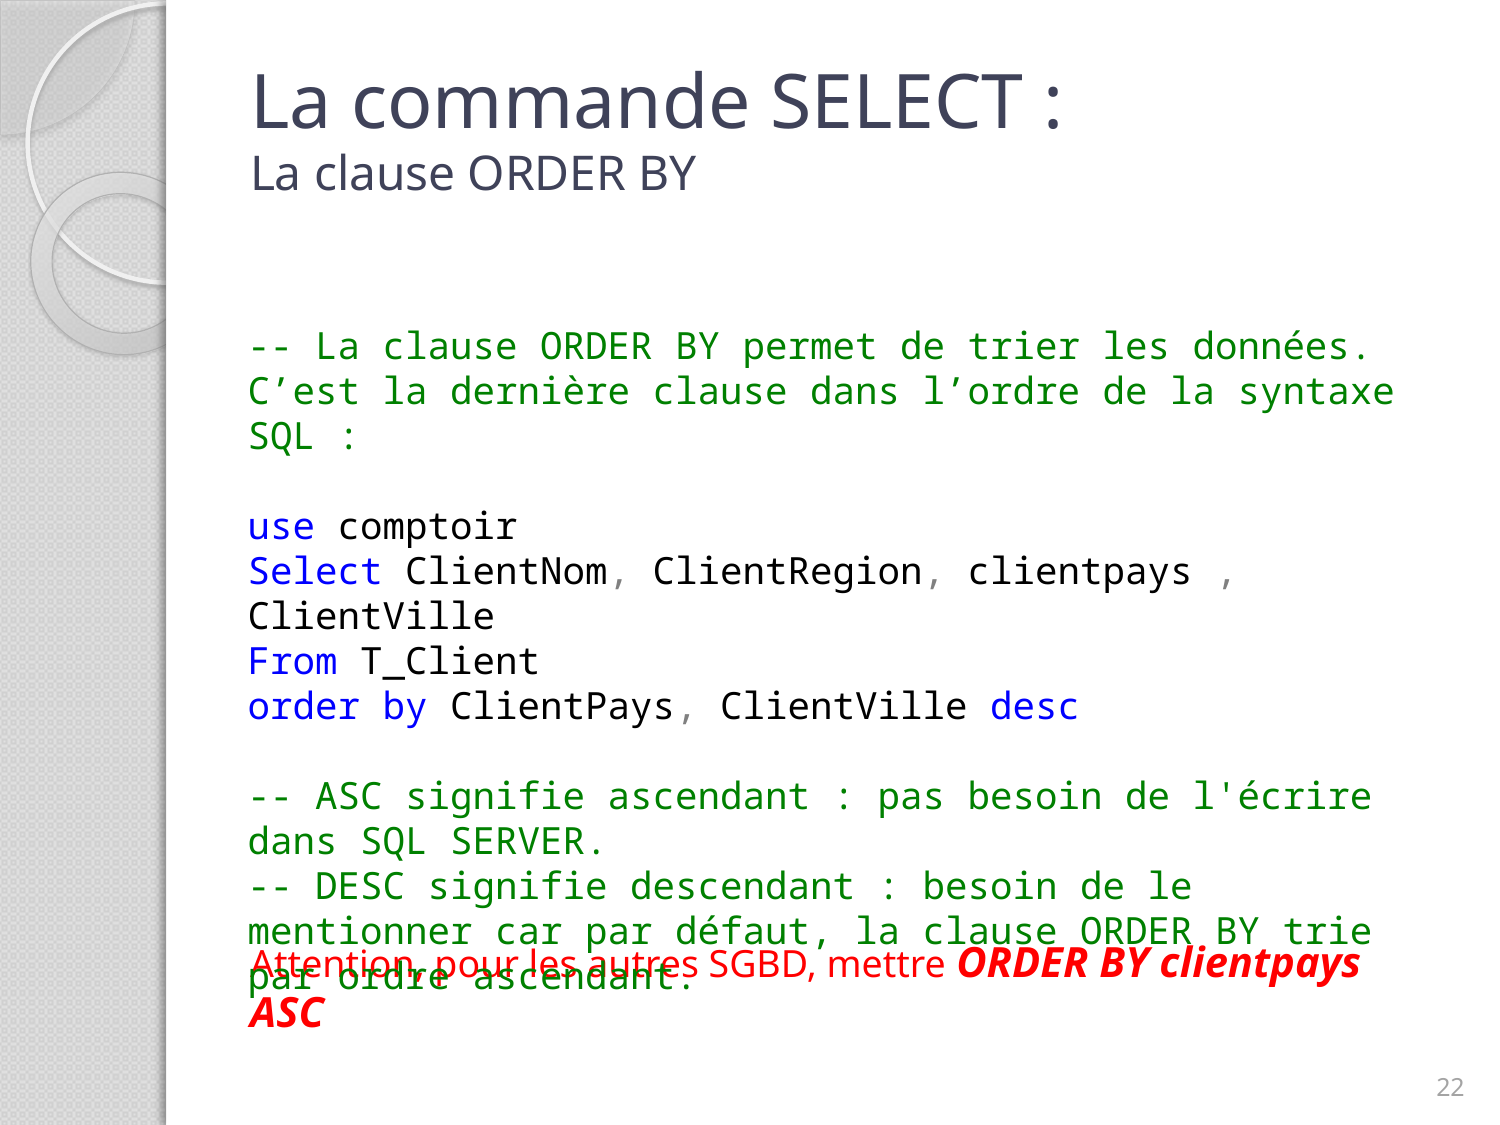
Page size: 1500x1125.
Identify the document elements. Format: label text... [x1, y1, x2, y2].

text_box -- La clause ORDER BY permet de trier les données. C’est la dernière clause dans l’ordre de la syntaxe SQL : use comptoir Select ClientNom, ClientRegion, clientpays , ClientVille From T_Client order by ClientPays, ClientVille desc -- ASC signifie ascendant : pas besoin de l'écrire dans SQL SERVER. -- DESC signifie descendant : besoin de le mentionner car par défaut, la clause ORDER BY trie par ordre ascendant. [232, 314, 1450, 1050]
slide_number 22 [1413, 1034, 1488, 1113]
title La commande SELECT : La clause ORDER BY [235, 45, 1466, 209]
